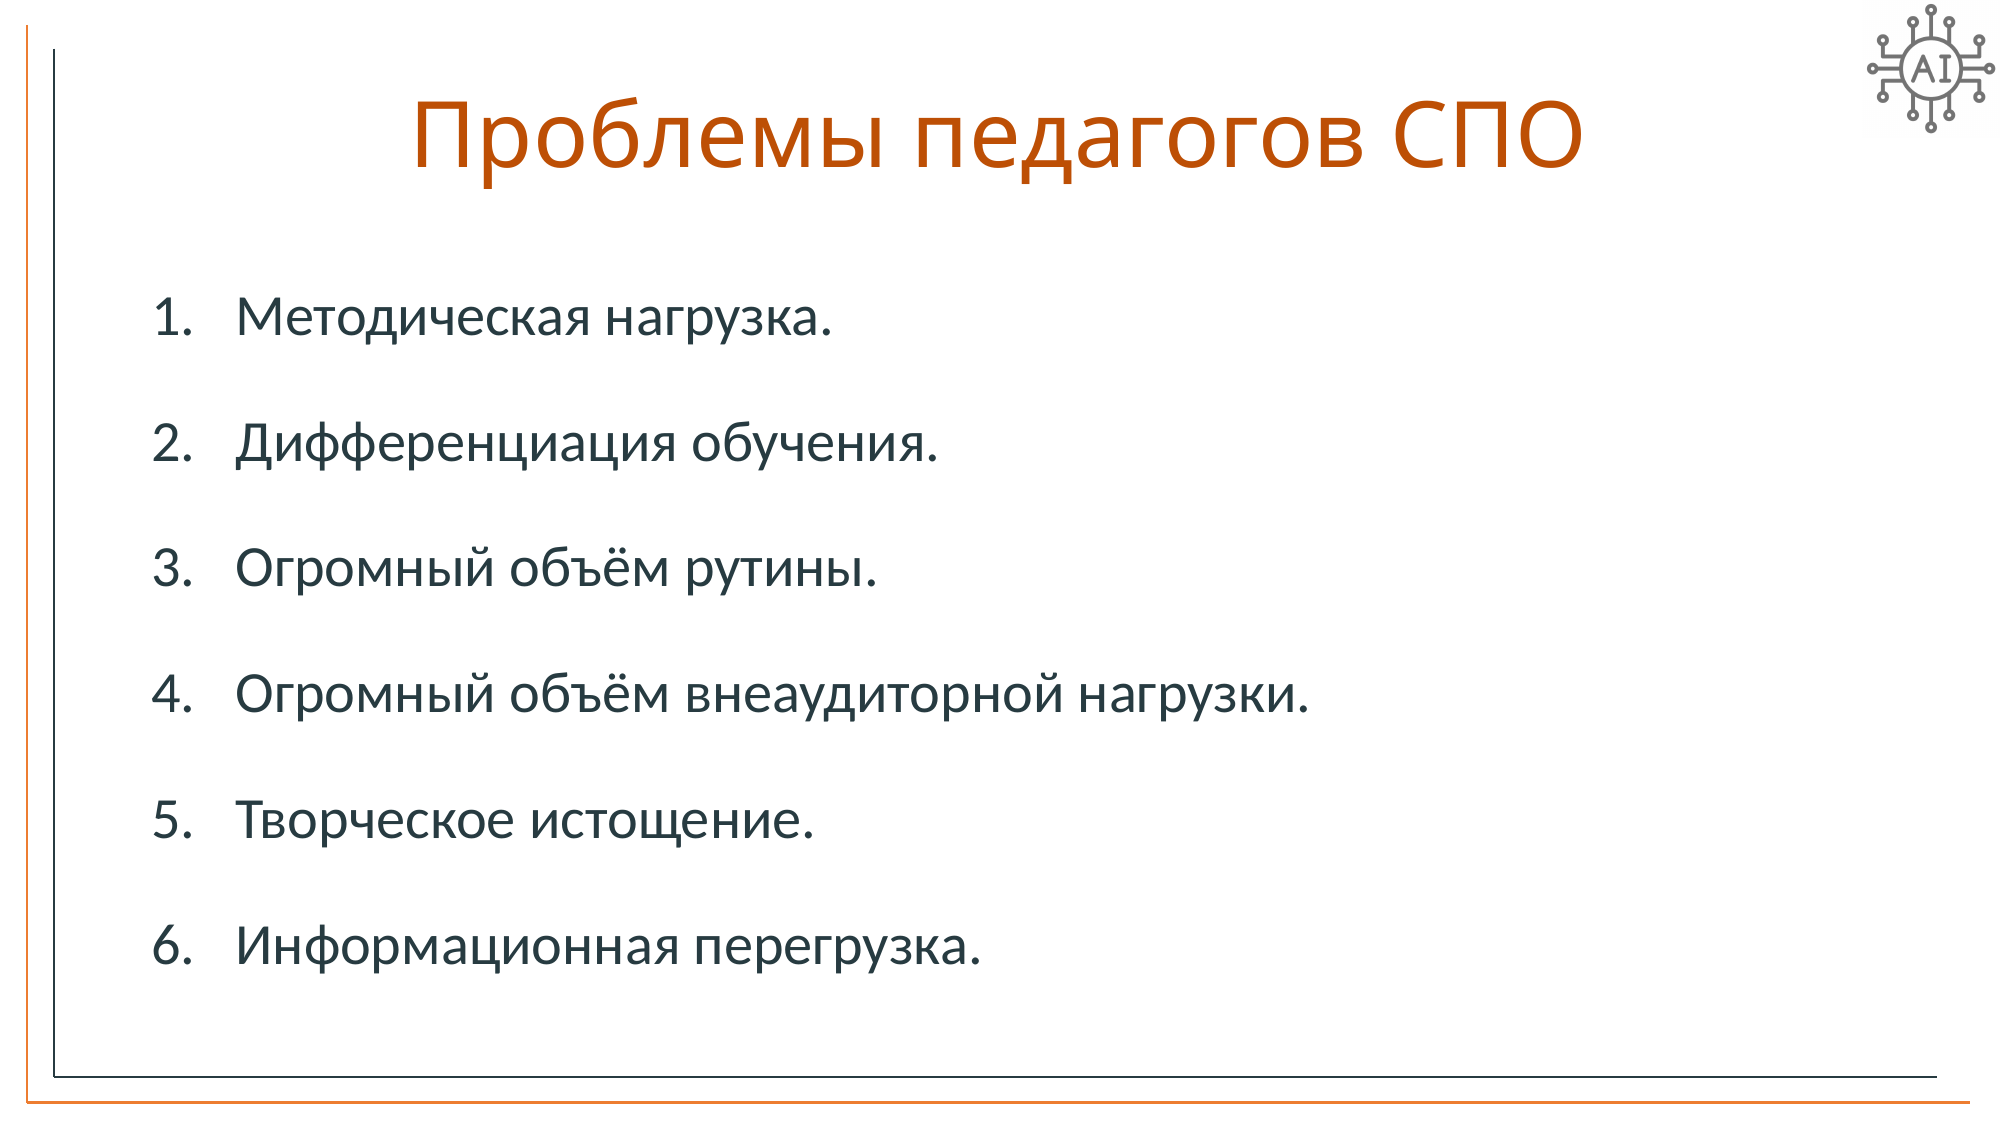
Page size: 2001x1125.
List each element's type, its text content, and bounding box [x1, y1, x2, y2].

title Проблемы педагогов СПО [136, 28, 1862, 234]
list Методическая нагрузка. Дифференциация обучения. Огромный объём рутины. Огромный объём внеаудиторной нагрузки. Творческое истощение. Информационная перегрузка. [136, 234, 1862, 981]
picture [1862, 0, 2000, 138]
